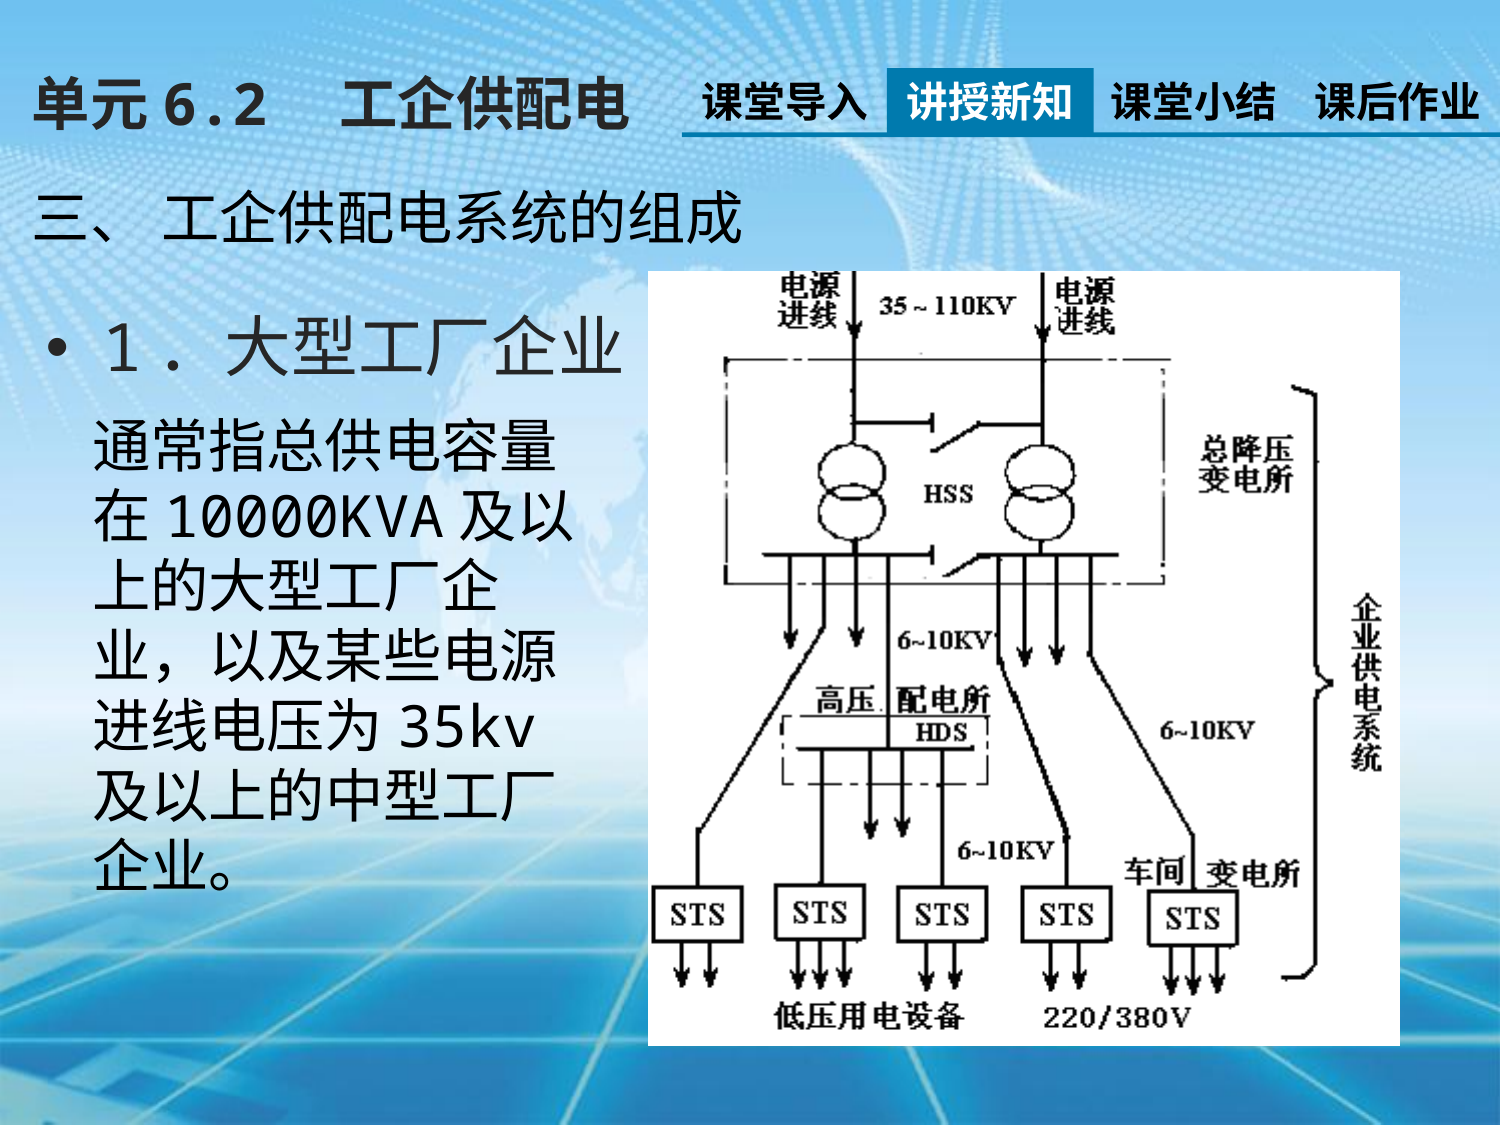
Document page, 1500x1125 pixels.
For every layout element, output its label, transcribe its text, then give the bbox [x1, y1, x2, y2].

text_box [648, 270, 1400, 1046]
picture [0, 0, 1500, 1125]
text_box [16, 59, 1500, 145]
text_box 三、 工企供配电系统的组成 [17, 173, 1367, 278]
text_box 1．大型工厂企业 [30, 307, 648, 402]
text_box 通常指总供电容量在10000KVA及以上的大型工厂企业，以及某些电源进线电压为35kv及以上的中型工厂企业。 [77, 401, 591, 907]
